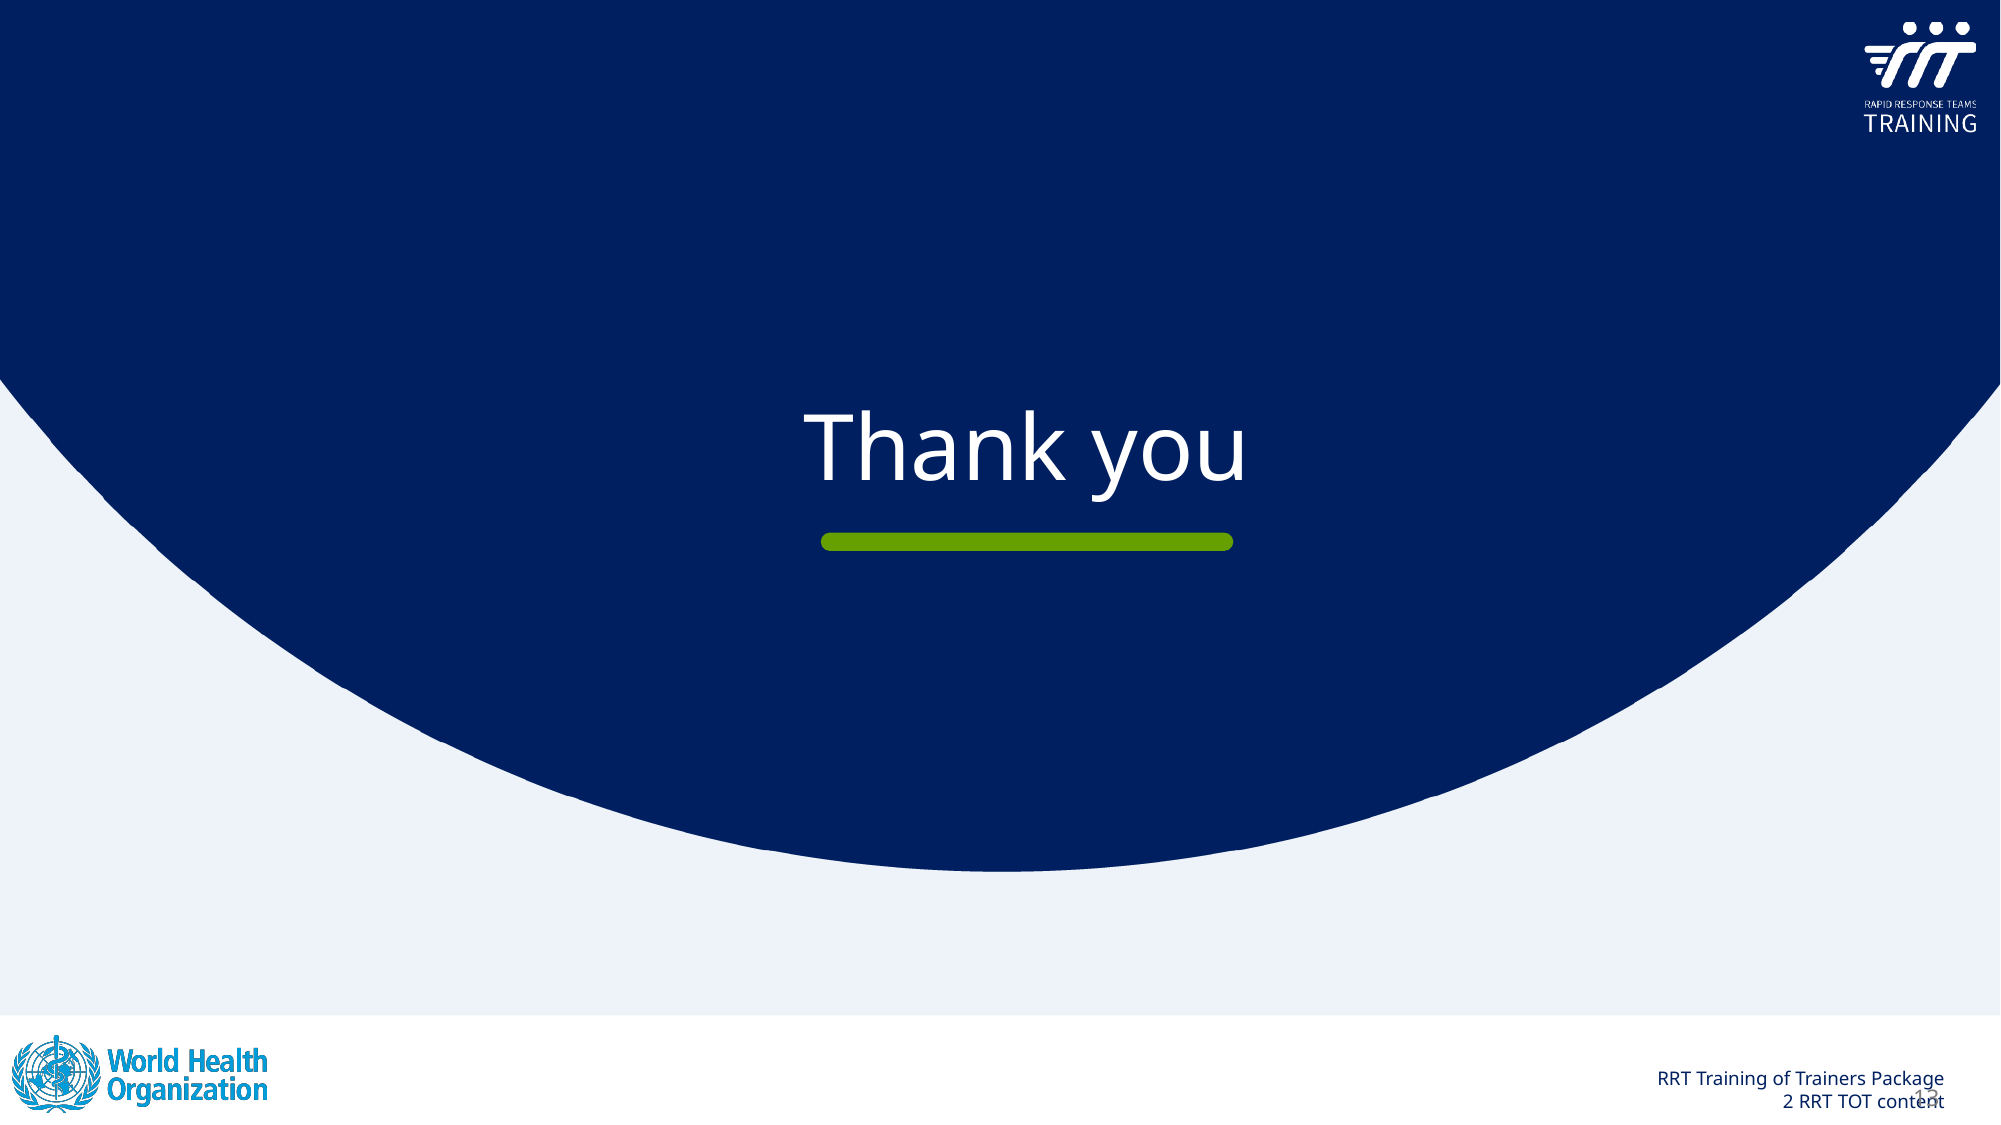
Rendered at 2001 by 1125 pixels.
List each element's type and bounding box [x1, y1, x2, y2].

picture [30, 1083, 37, 1091]
picture [34, 1054, 43, 1078]
picture [59, 1035, 267, 1113]
picture [40, 1062, 47, 1070]
picture [71, 1053, 90, 1091]
picture [46, 1056, 54, 1062]
picture [50, 1108, 62, 1113]
picture [36, 1088, 78, 1105]
picture [12, 1083, 48, 1113]
picture [22, 1062, 26, 1077]
picture [12, 1035, 54, 1068]
picture [0, 0, 2001, 904]
picture [24, 1054, 36, 1087]
